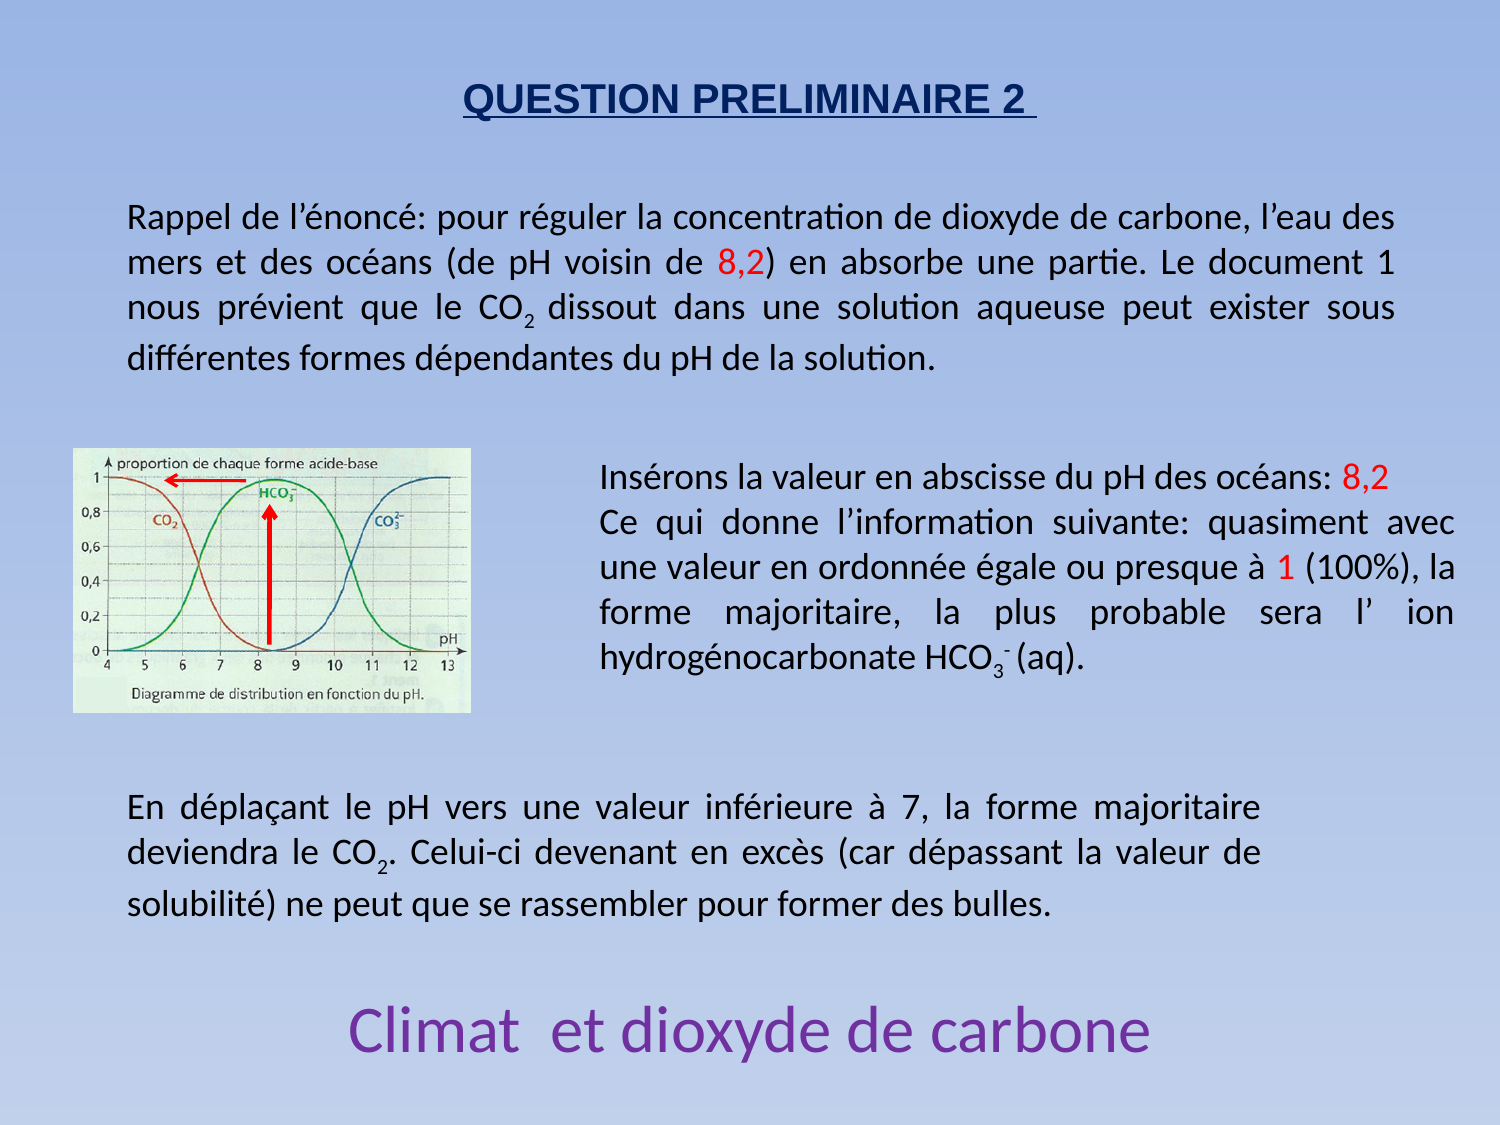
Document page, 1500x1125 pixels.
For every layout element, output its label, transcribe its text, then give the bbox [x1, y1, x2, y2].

footer Climat et dioxyde de carbone [222, 996, 1278, 1056]
text_box En déplaçant le pH vers une valeur inférieure à 7, la forme majoritaire deviendra le CO2. Celui-ci devenant en excès (car dépassant la valeur de solubilité) ne peut que se rassembler pour former des bulles. [112, 775, 1278, 931]
text_box Insérons la valeur en abscisse du pH des océans: 8,2 Ce qui donne l’information suivante: quasiment avec une valeur en ordonnée égale ou presque à 1 (100%), la forme majoritaire, la plus probable sera l’ ion hydrogénocarbonate HCO3- (aq). [584, 444, 1471, 691]
text_box [112, 893, 1447, 953]
picture [72, 448, 472, 713]
text_box QUESTION PRELIMINAIRE 2 [74, 45, 1425, 149]
text_box Rappel de l’énoncé: pour réguler la concentration de dioxyde de carbone, l’eau des mers et des océans (de pH voisin de 8,2) en absorbe une partie. Le document 1 nous prévient que le CO2 dissout dans une solution aqueuse peut exister sous différentes formes dépendantes du pH de la solution. [112, 184, 1412, 386]
